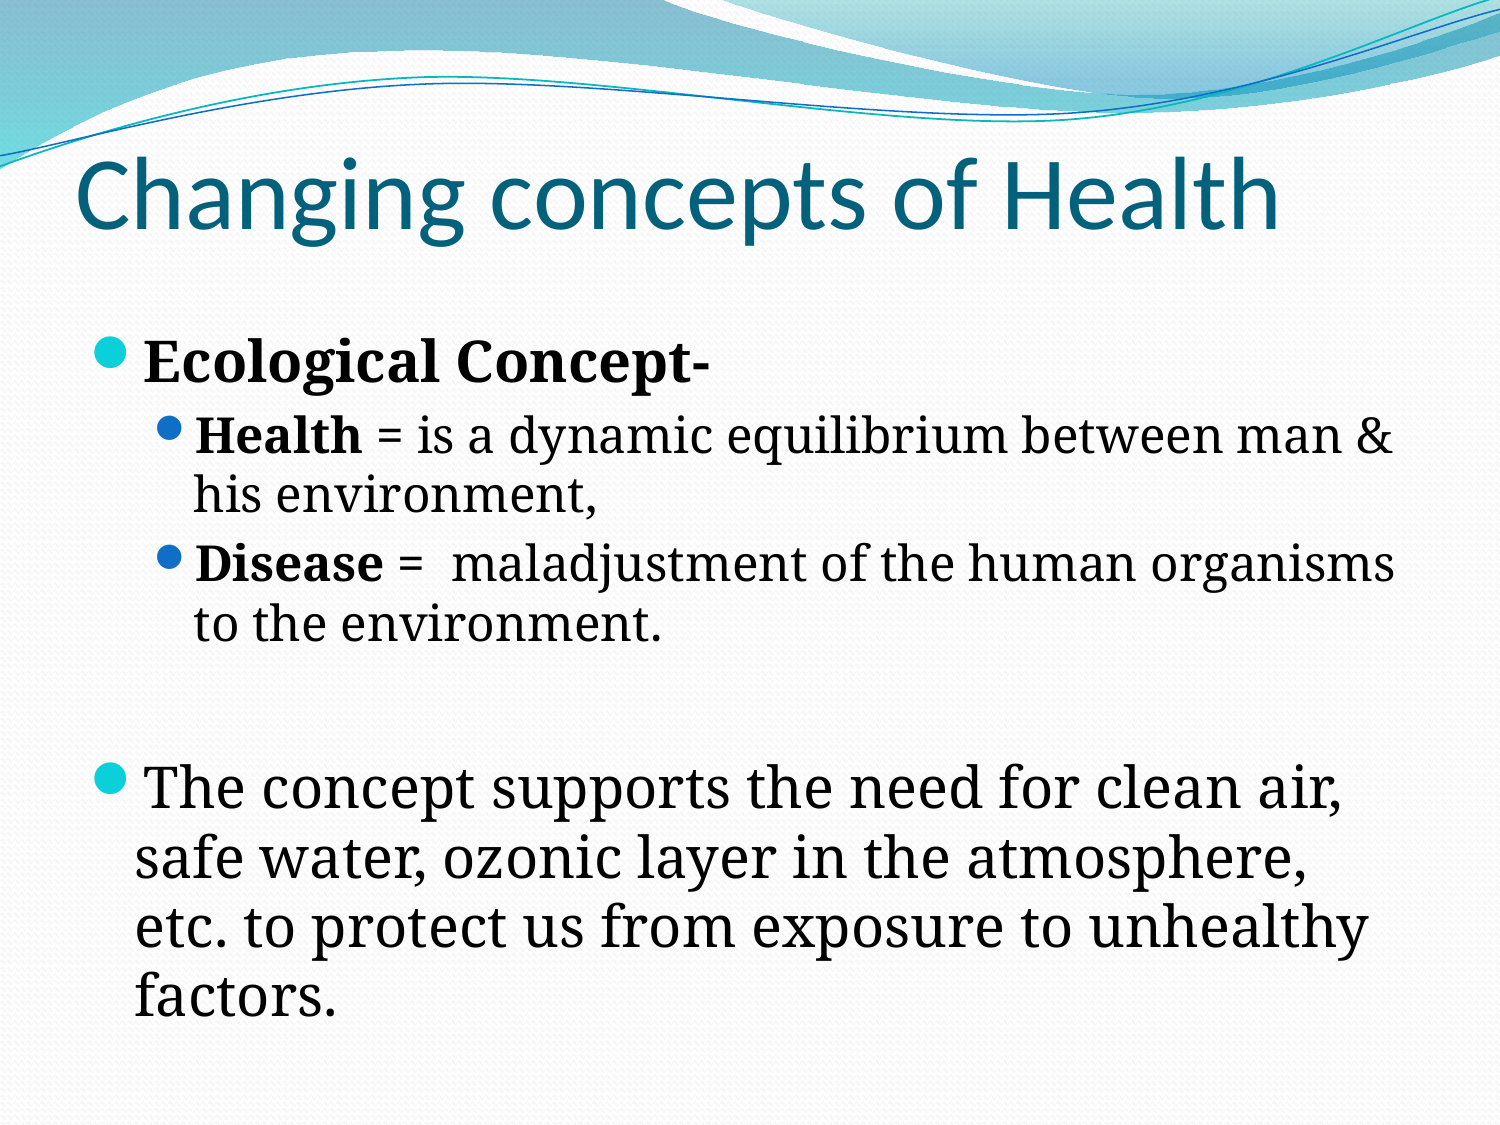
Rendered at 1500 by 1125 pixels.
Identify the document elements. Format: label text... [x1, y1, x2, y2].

title Changing concepts of Health [75, 62, 1425, 250]
list Ecological Concept- Health = is a dynamic equilibrium between man & his environment, Disease = maladjustment of the human organisms to the environment. The concept supports the need for clean air, safe water, ozonic layer in the atmosphere, etc. to protect us from exposure to unhealthy factors. [75, 317, 1425, 1038]
